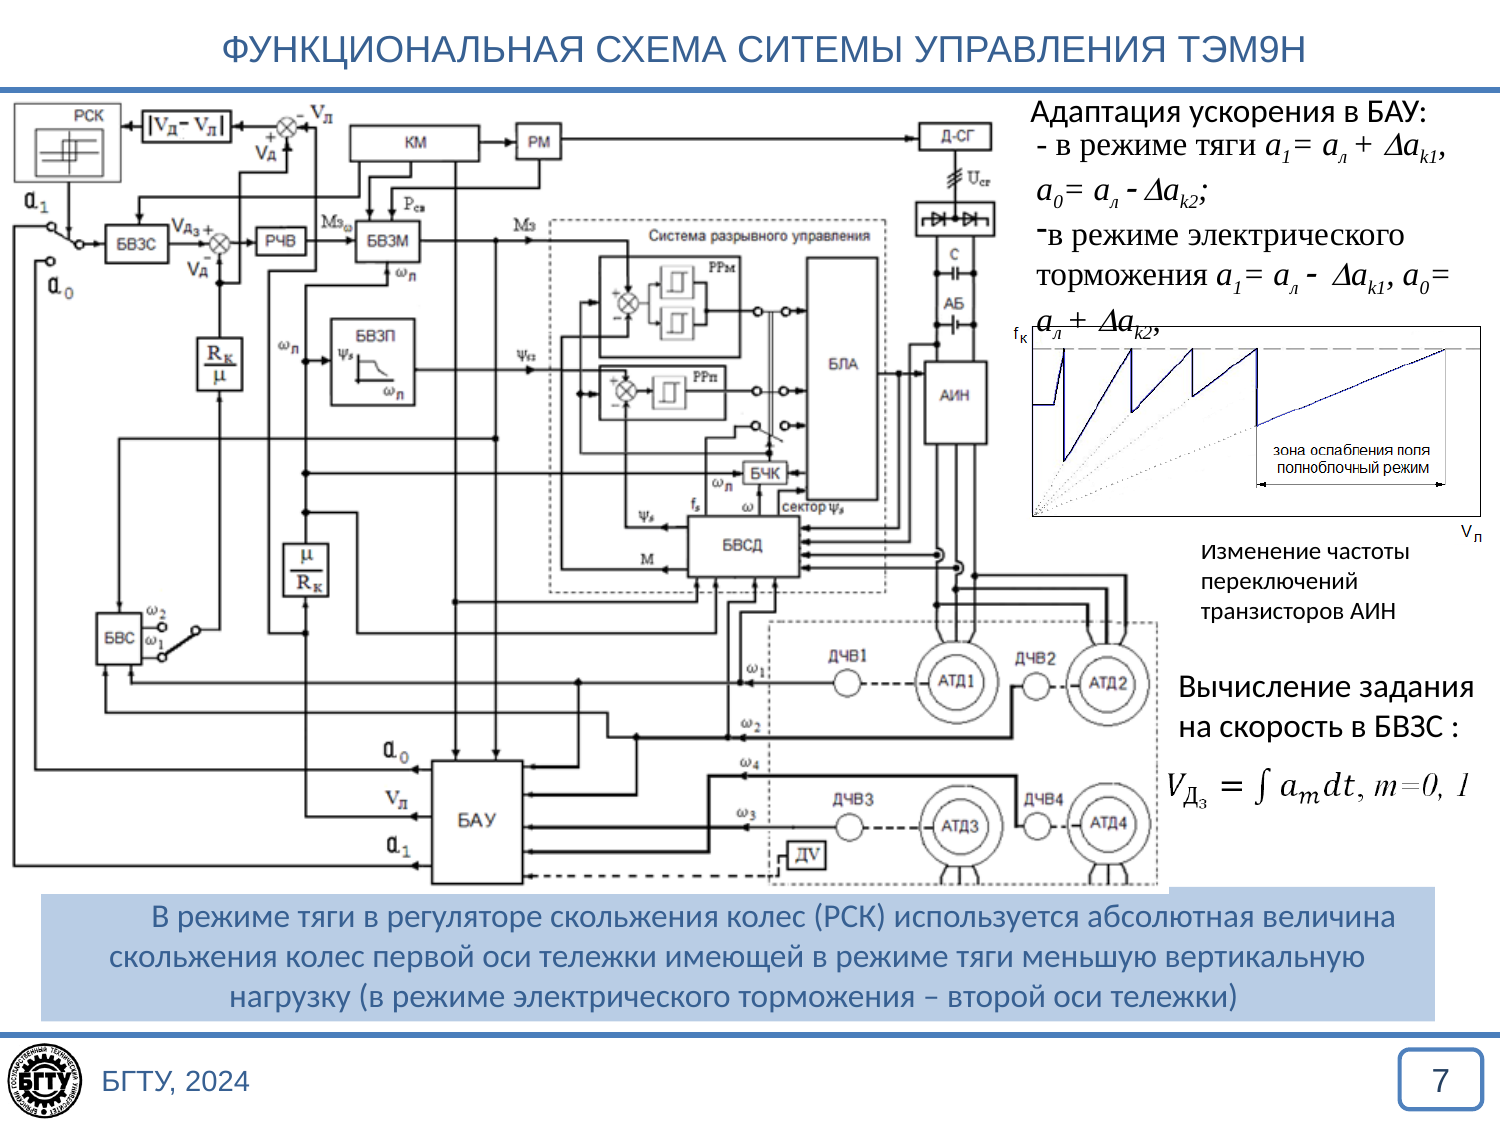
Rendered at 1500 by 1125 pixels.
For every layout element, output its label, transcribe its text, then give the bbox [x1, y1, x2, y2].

text_box В режиме тяги в регуляторе скольжения колес (РСК) используется абсолютная величина скольжения колес первой оси тележки имеющей в режиме тяги меньшую вертикальную нагрузку (в режиме электрического торможения – второй оси тележки) [41, 886, 1435, 1022]
text_box Адаптация ускорения в БАУ: [1015, 81, 1495, 89]
text_box - в режиме тяги а1= ал + аk1, а0= ал  аk2; в режиме электрического торможения а1= ал  аk1, а0= ал + аk2, [1173, 137, 1482, 318]
text_box Изменение частоты переключений транзисторов АИН [1186, 553, 1470, 632]
text_box ФУНКЦИОНАЛЬНАЯ СХЕМА СИТЕМЫ УПРАВЛЕНИЯ ТЭМ9Н [206, 17, 1345, 78]
picture [0, 94, 1489, 894]
text_box Вычисление задания на скорость в БВЗС : [1173, 656, 1500, 752]
text_box Адаптация ускорения в БАУ: [1173, 98, 1495, 137]
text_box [0, 1034, 1500, 1119]
